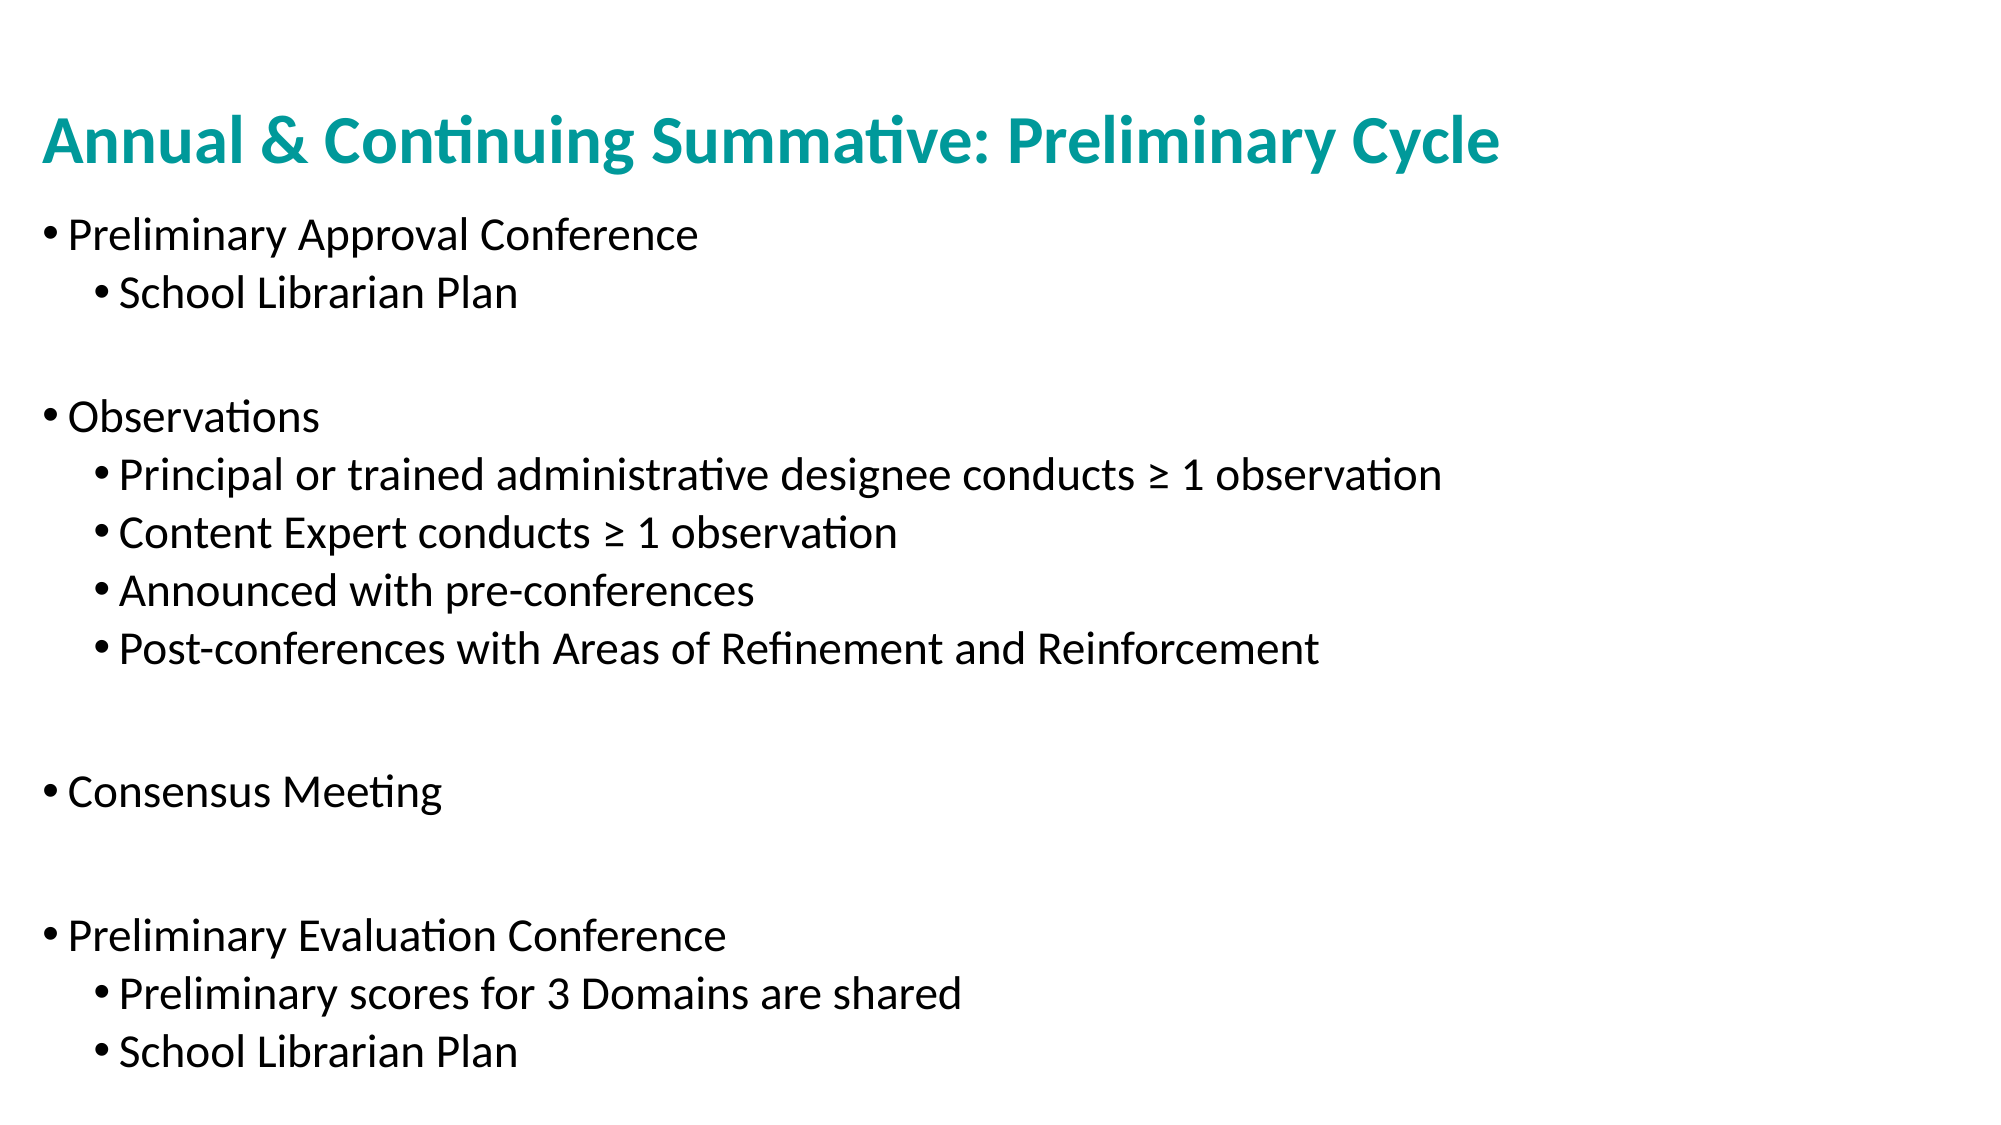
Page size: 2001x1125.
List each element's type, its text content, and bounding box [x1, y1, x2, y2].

title Annual & Continuing Summative: Preliminary Cycle [42, 67, 1684, 179]
list Preliminary Approval Conference School Librarian Plan Observations Principal or trained administrative designee conducts ≥ 1 observation Content Expert conducts ≥ 1 observation Announced with pre-conferences Post-conferences with Areas of Refinement and Reinforcement Consensus Meeting Preliminary Evaluation Conference Preliminary scores for 3 Domains are shared School Librarian Plan [42, 210, 1957, 1083]
